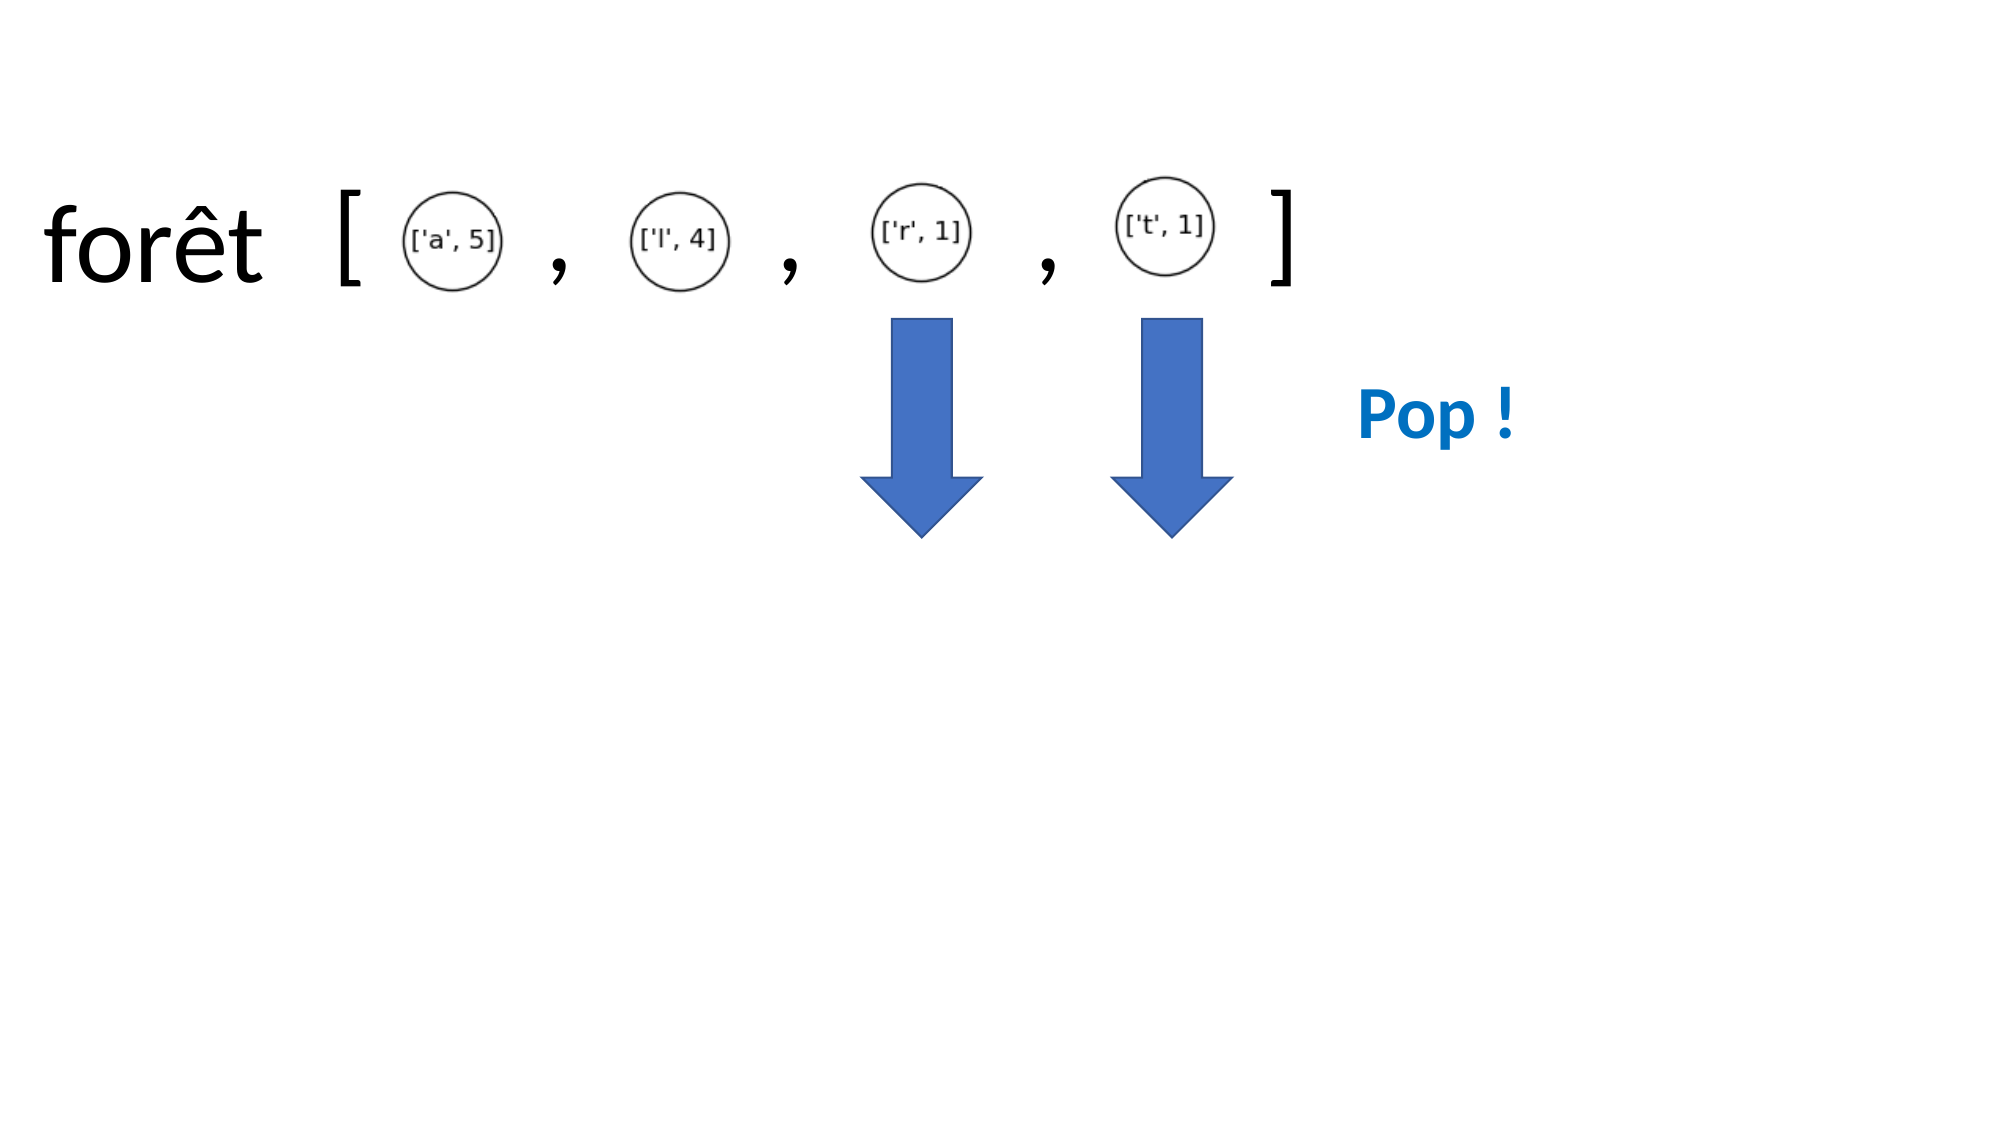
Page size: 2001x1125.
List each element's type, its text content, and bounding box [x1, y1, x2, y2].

picture [626, 172, 741, 306]
picture [375, 167, 515, 304]
picture [861, 168, 981, 309]
picture [1113, 171, 1232, 300]
text_box [1109, 317, 1235, 539]
text_box [859, 317, 985, 539]
text_box [ , , , ] [317, 151, 1683, 302]
text_box Pop ! [1342, 356, 1534, 462]
text_box forêt [28, 162, 332, 313]
